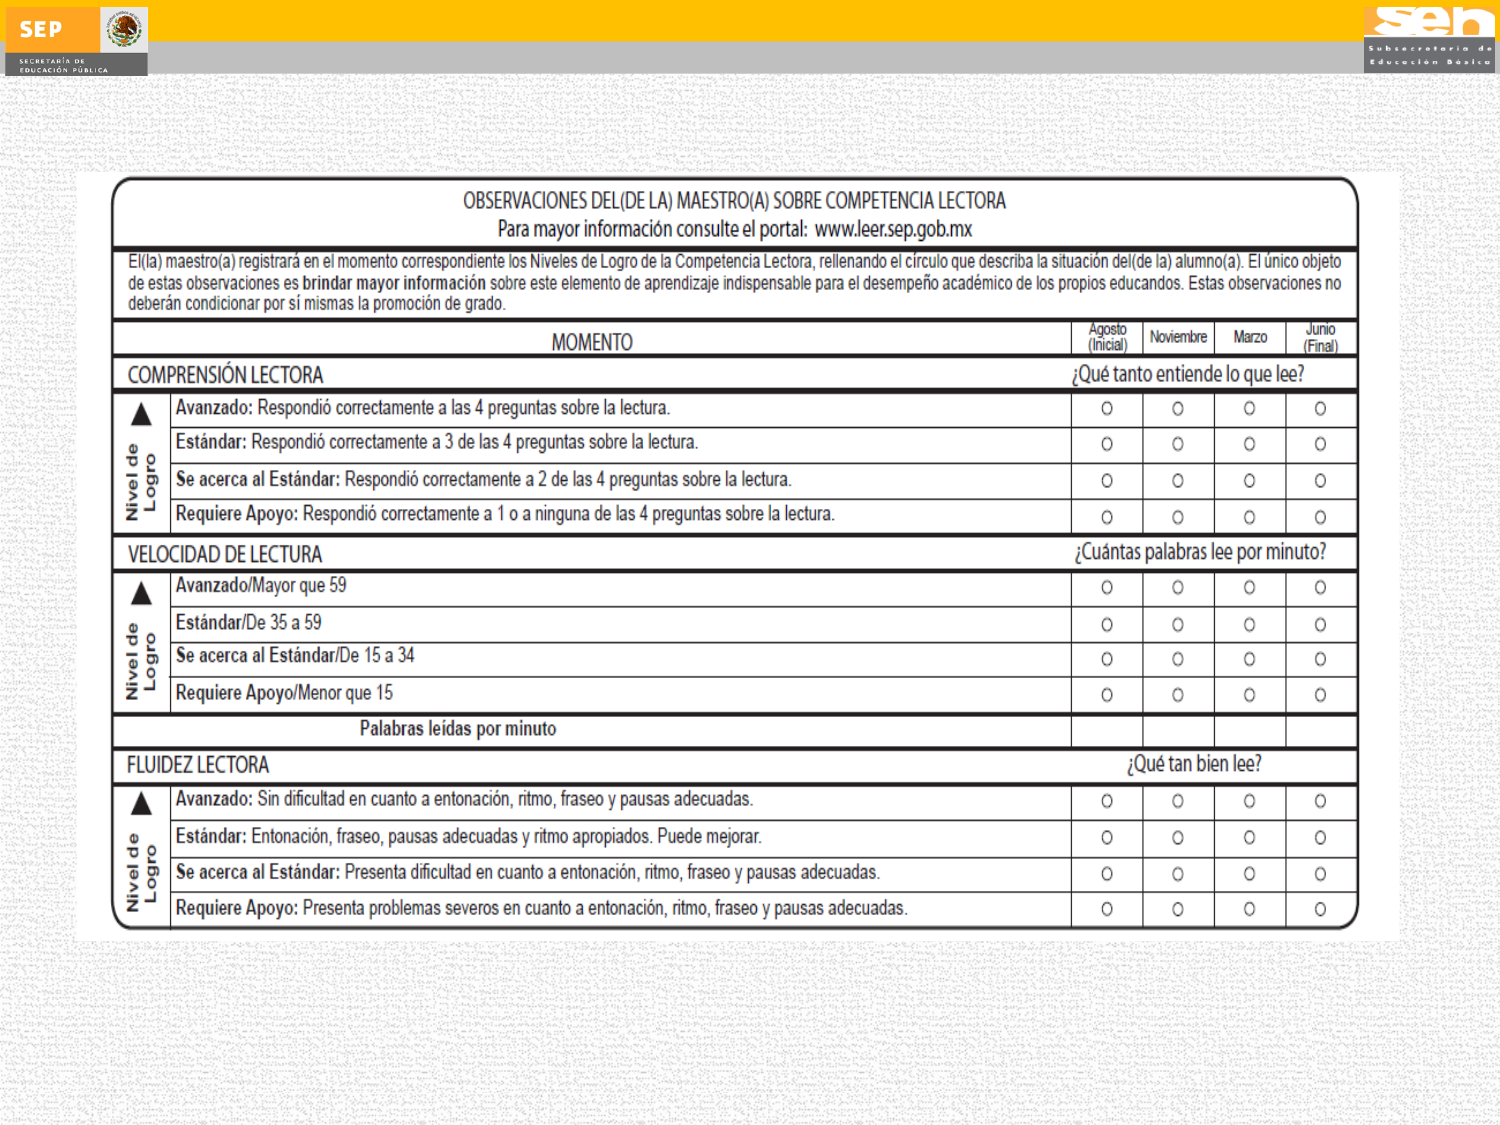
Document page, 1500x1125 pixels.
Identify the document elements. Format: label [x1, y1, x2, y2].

picture [76, 172, 1400, 941]
picture [1364, 7, 1495, 73]
picture [5, 7, 148, 76]
